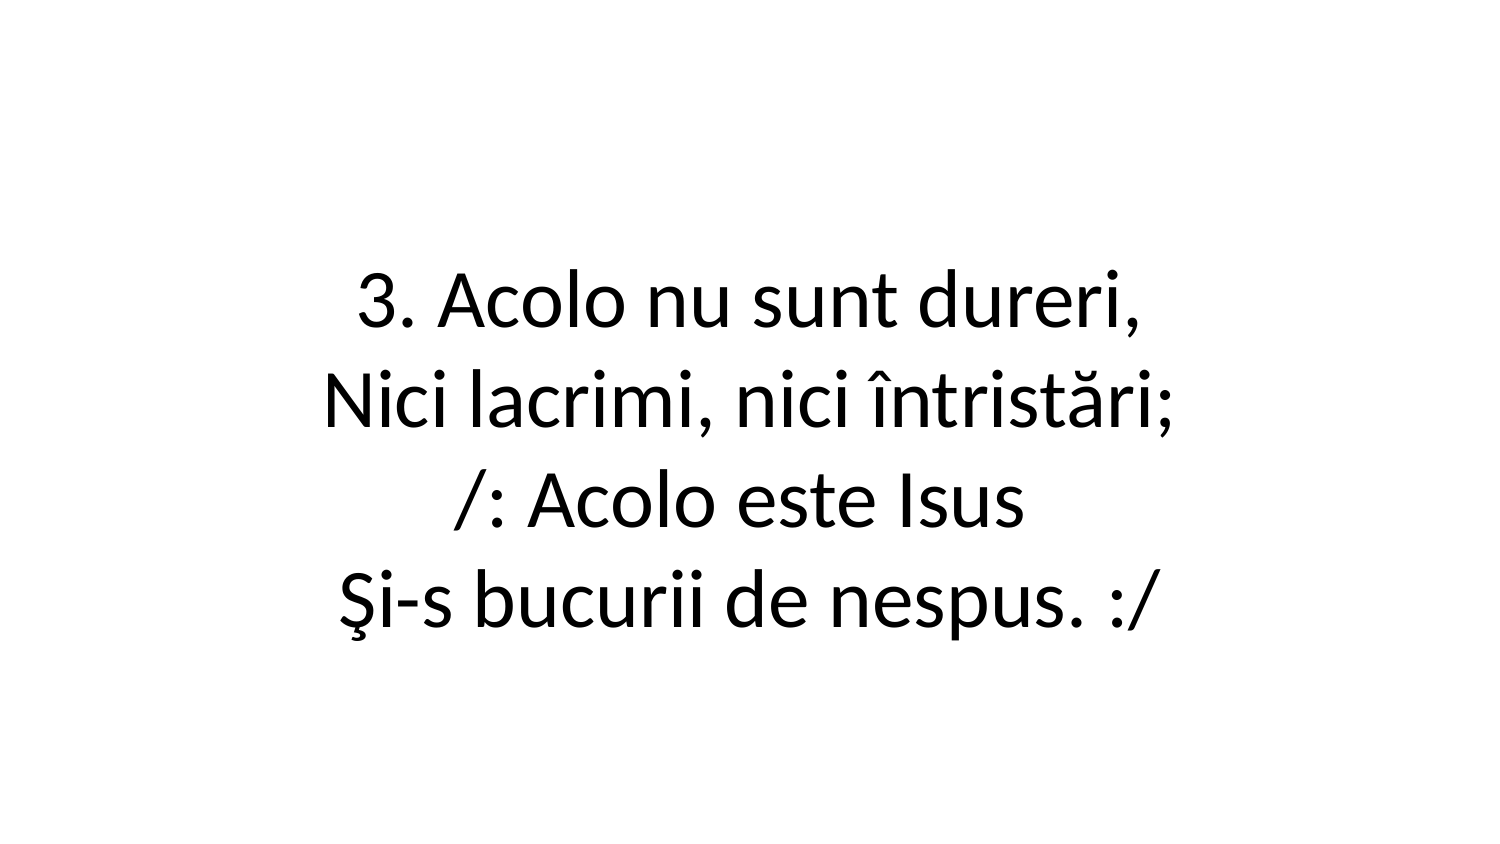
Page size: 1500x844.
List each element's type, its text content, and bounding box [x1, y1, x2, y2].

text_box 3. Acolo nu sunt dureri, Nici lacrimi, nici întristări; /: Acolo este Isus Şi-s bucurii de nespus. :/ [307, 192, 1193, 652]
